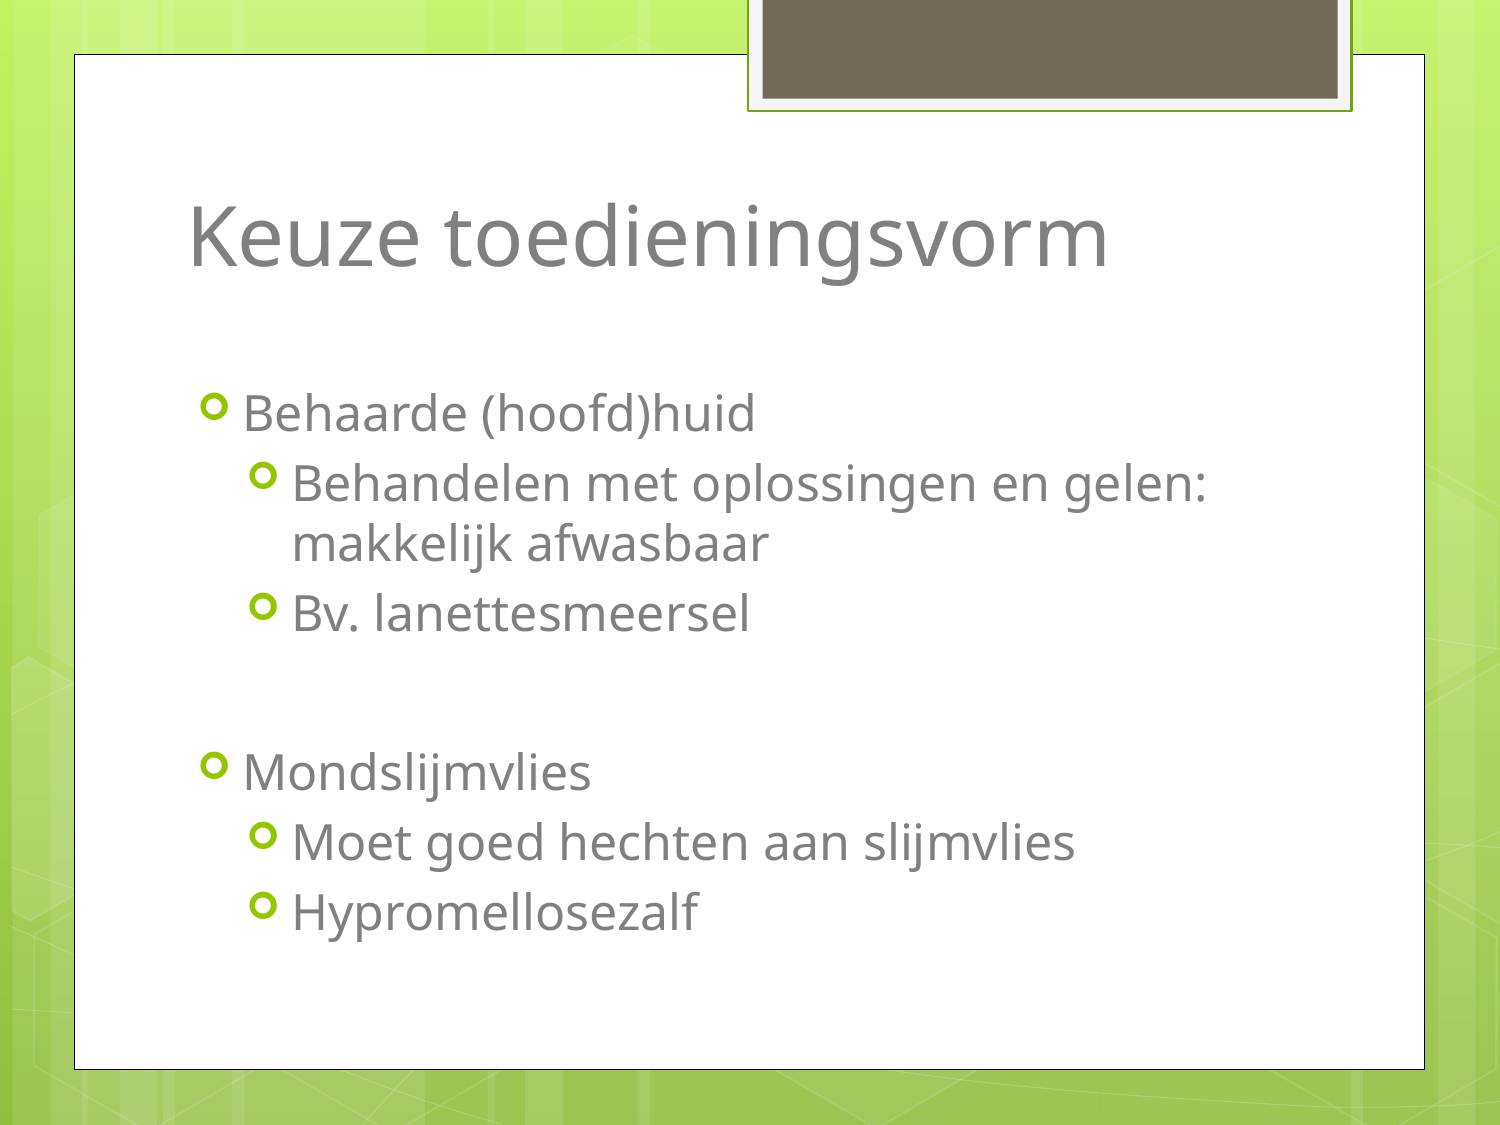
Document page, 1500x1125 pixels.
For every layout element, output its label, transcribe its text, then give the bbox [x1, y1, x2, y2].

title Keuze toedieningsvorm [171, 168, 1324, 291]
list Behaarde (hoofd)huid Behandelen met oplossingen en gelen: makkelijk afwasbaar Bv. lanettesmeersel Mondslijmvlies Moet goed hechten aan slijmvlies Hypromellosezalf [171, 373, 1306, 1040]
